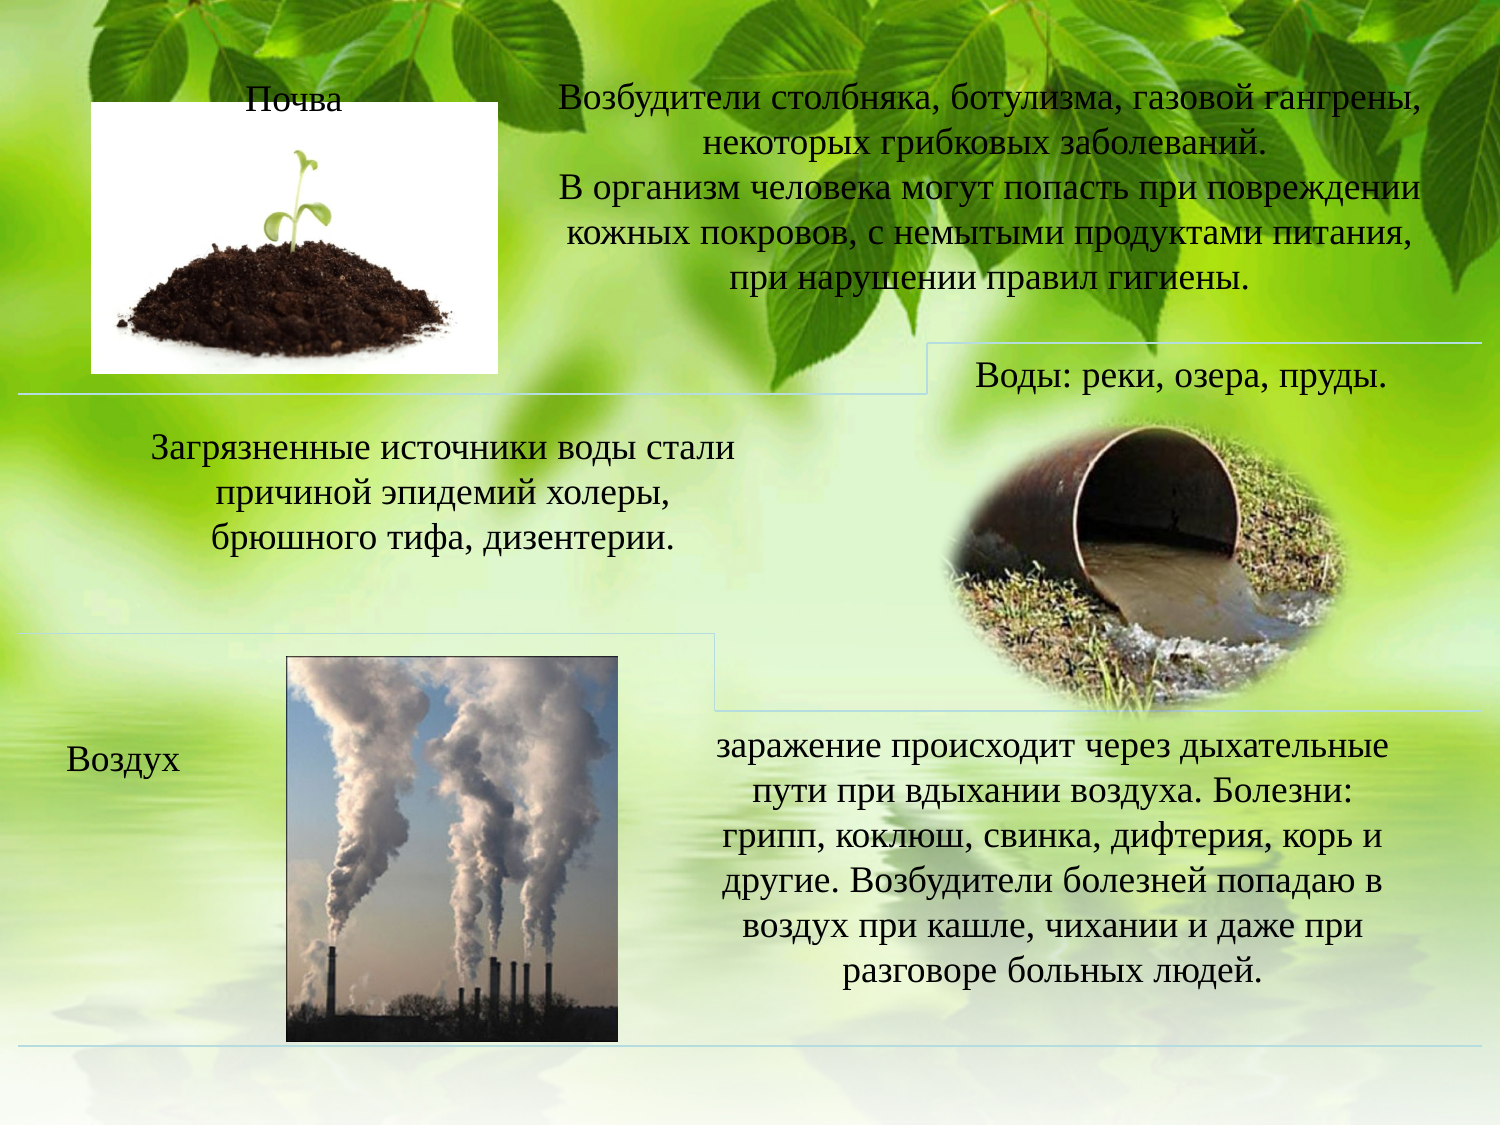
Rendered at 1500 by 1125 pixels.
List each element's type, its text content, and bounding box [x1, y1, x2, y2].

text_box Воздух [51, 726, 205, 787]
text_box Загрязненные источники воды стали причиной эпидемий холеры, брюшного тифа, дизентерии. [124, 414, 762, 565]
picture [0, 0, 1500, 1125]
text_box Возбудители столбняка, ботулизма, газовой гангрены, некоторых грибковых заболеваний. В организм человека могут попасть при повреждении кожных покровов, с немытыми продуктами питания, при нарушении правил гигиены. [533, 64, 1447, 305]
text_box заражение происходит через дыхательные пути при вдыхании воздуха. Болезни: грипп, коклюш, свинка, дифтерия, корь и другие. Возбудители болезней попадаю в воздух при кашле, чихании и даже при разговоре больных людей. [690, 712, 1416, 997]
text_box Почва [230, 66, 358, 100]
text_box Воды: реки, озера, пруды. [960, 351, 1403, 403]
